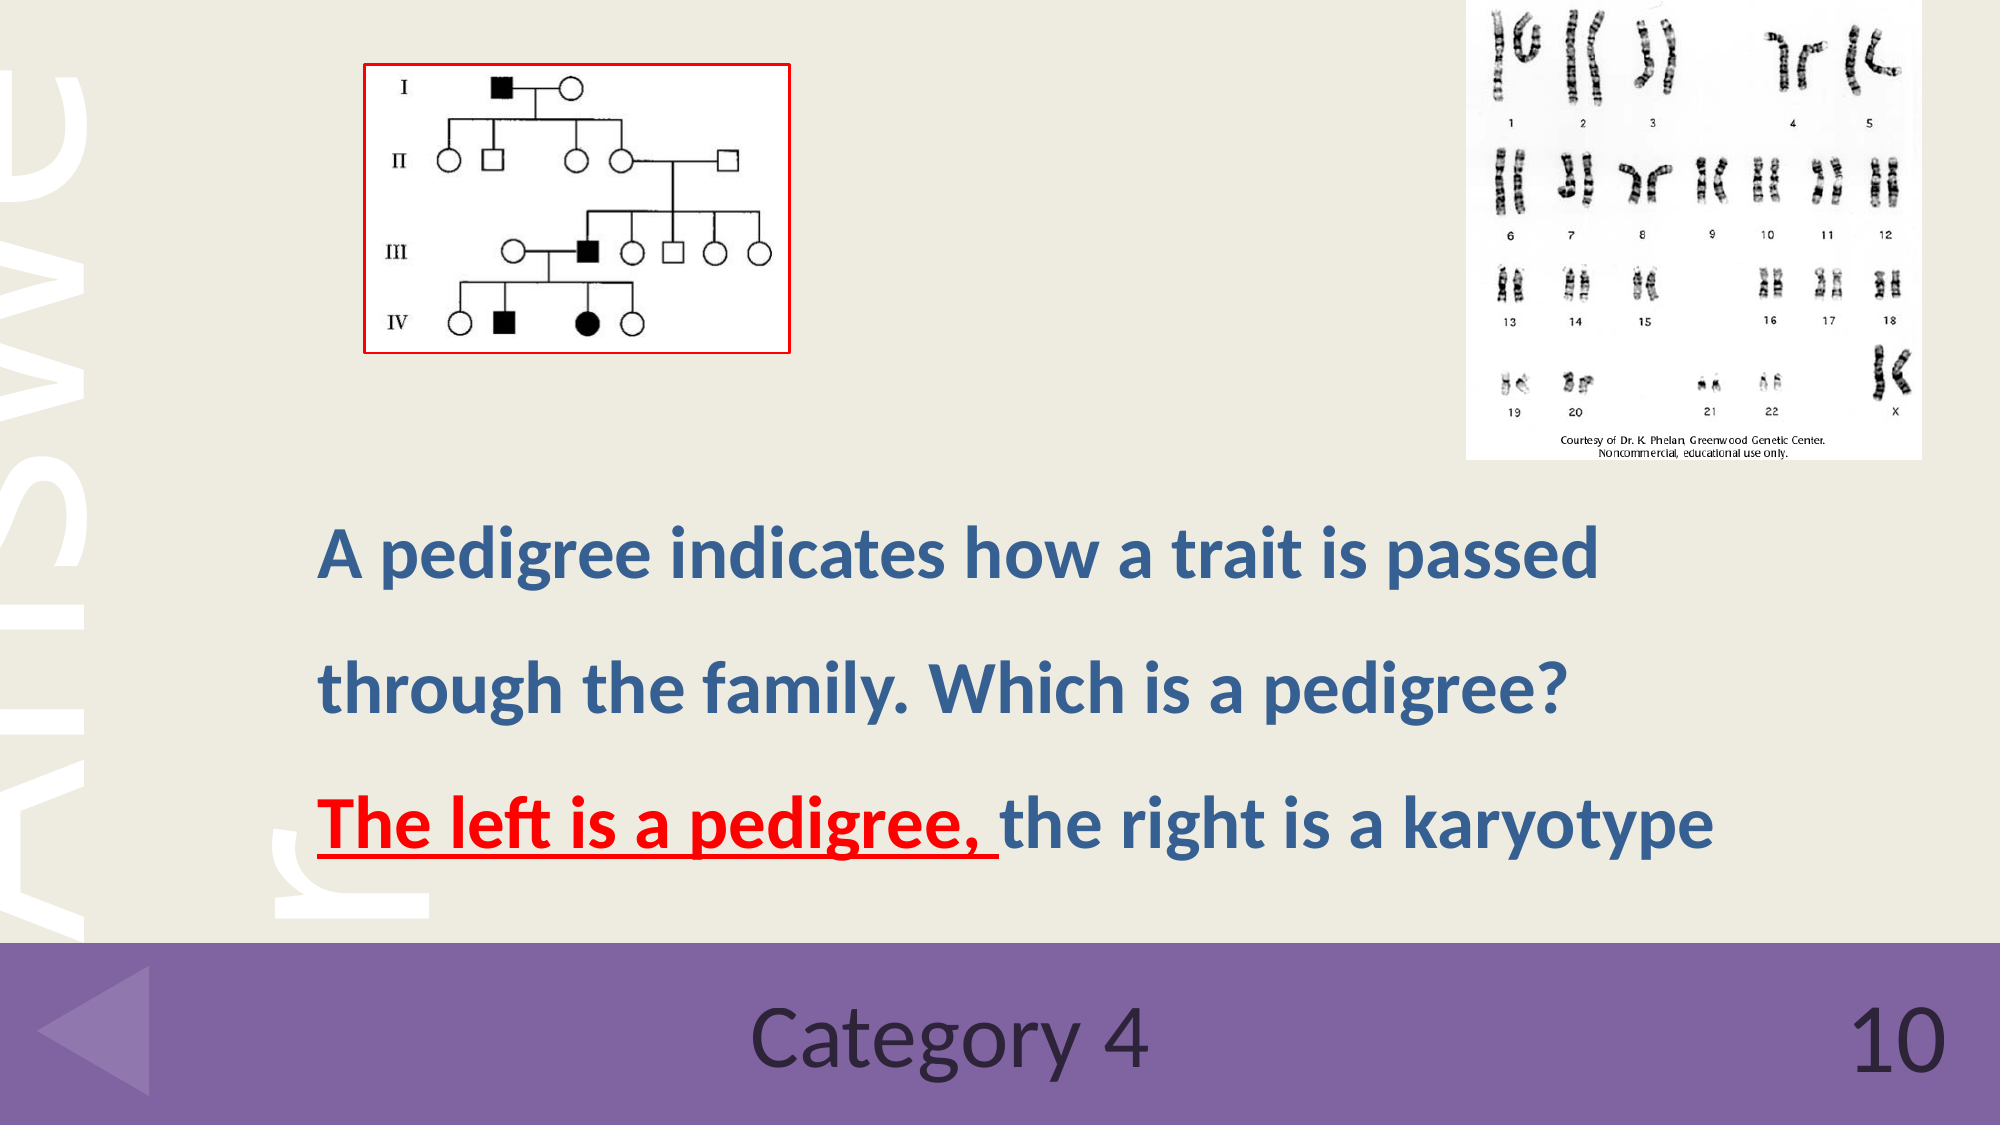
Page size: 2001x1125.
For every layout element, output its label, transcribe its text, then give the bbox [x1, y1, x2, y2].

list A pedigree indicates how a trait is passed through the family. Which is a pedigree? The left is a pedigree, the right is a karyotype [302, 473, 1850, 850]
title Category 4 [50, 937, 1850, 1125]
picture [1466, 0, 1922, 461]
list 10 [1850, 967, 1963, 1097]
picture [365, 65, 789, 352]
